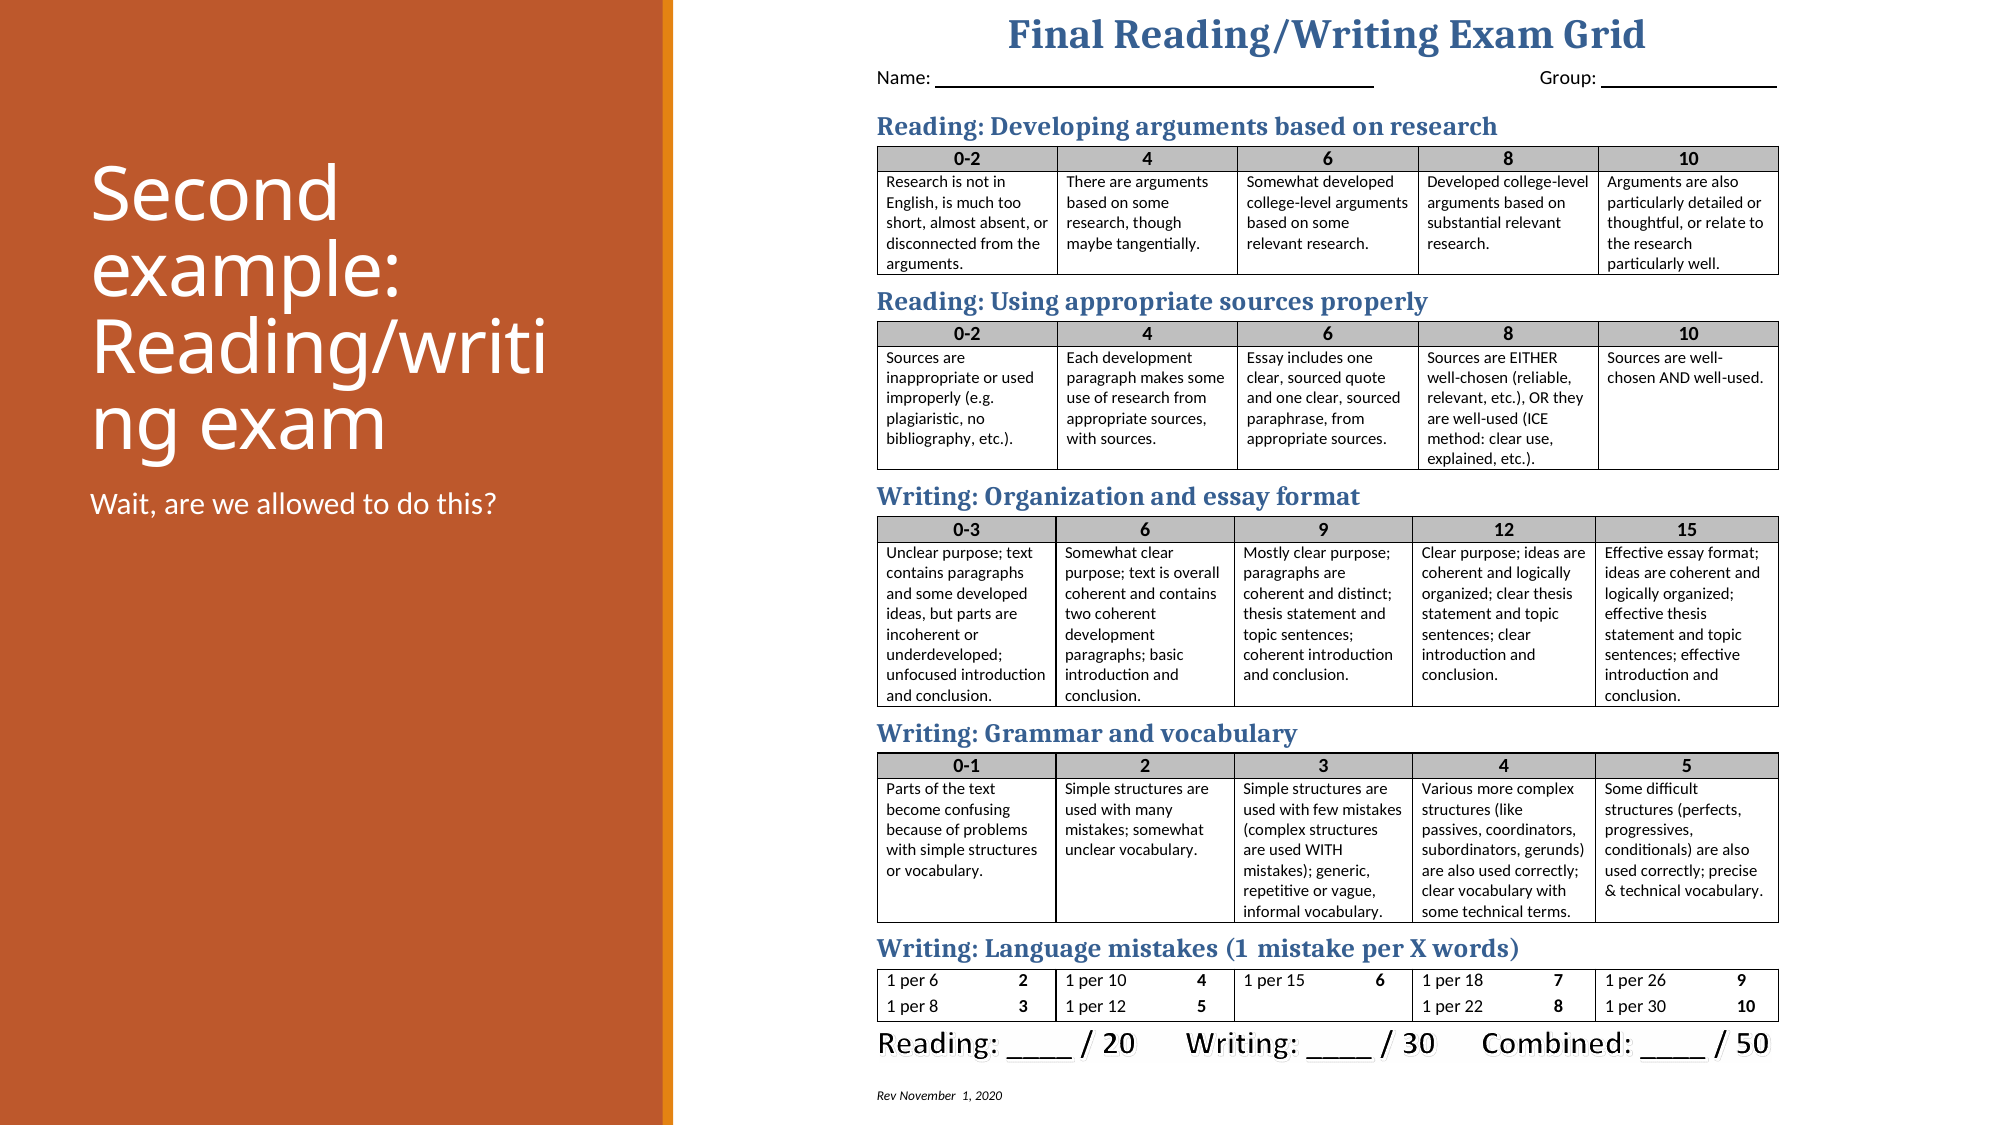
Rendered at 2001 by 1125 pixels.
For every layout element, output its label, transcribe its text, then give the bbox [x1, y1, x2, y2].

list Wait, are we allowed to do this? [75, 479, 600, 1035]
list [876, 0, 1781, 1125]
title Second example: Reading/writing exam [75, 97, 600, 473]
